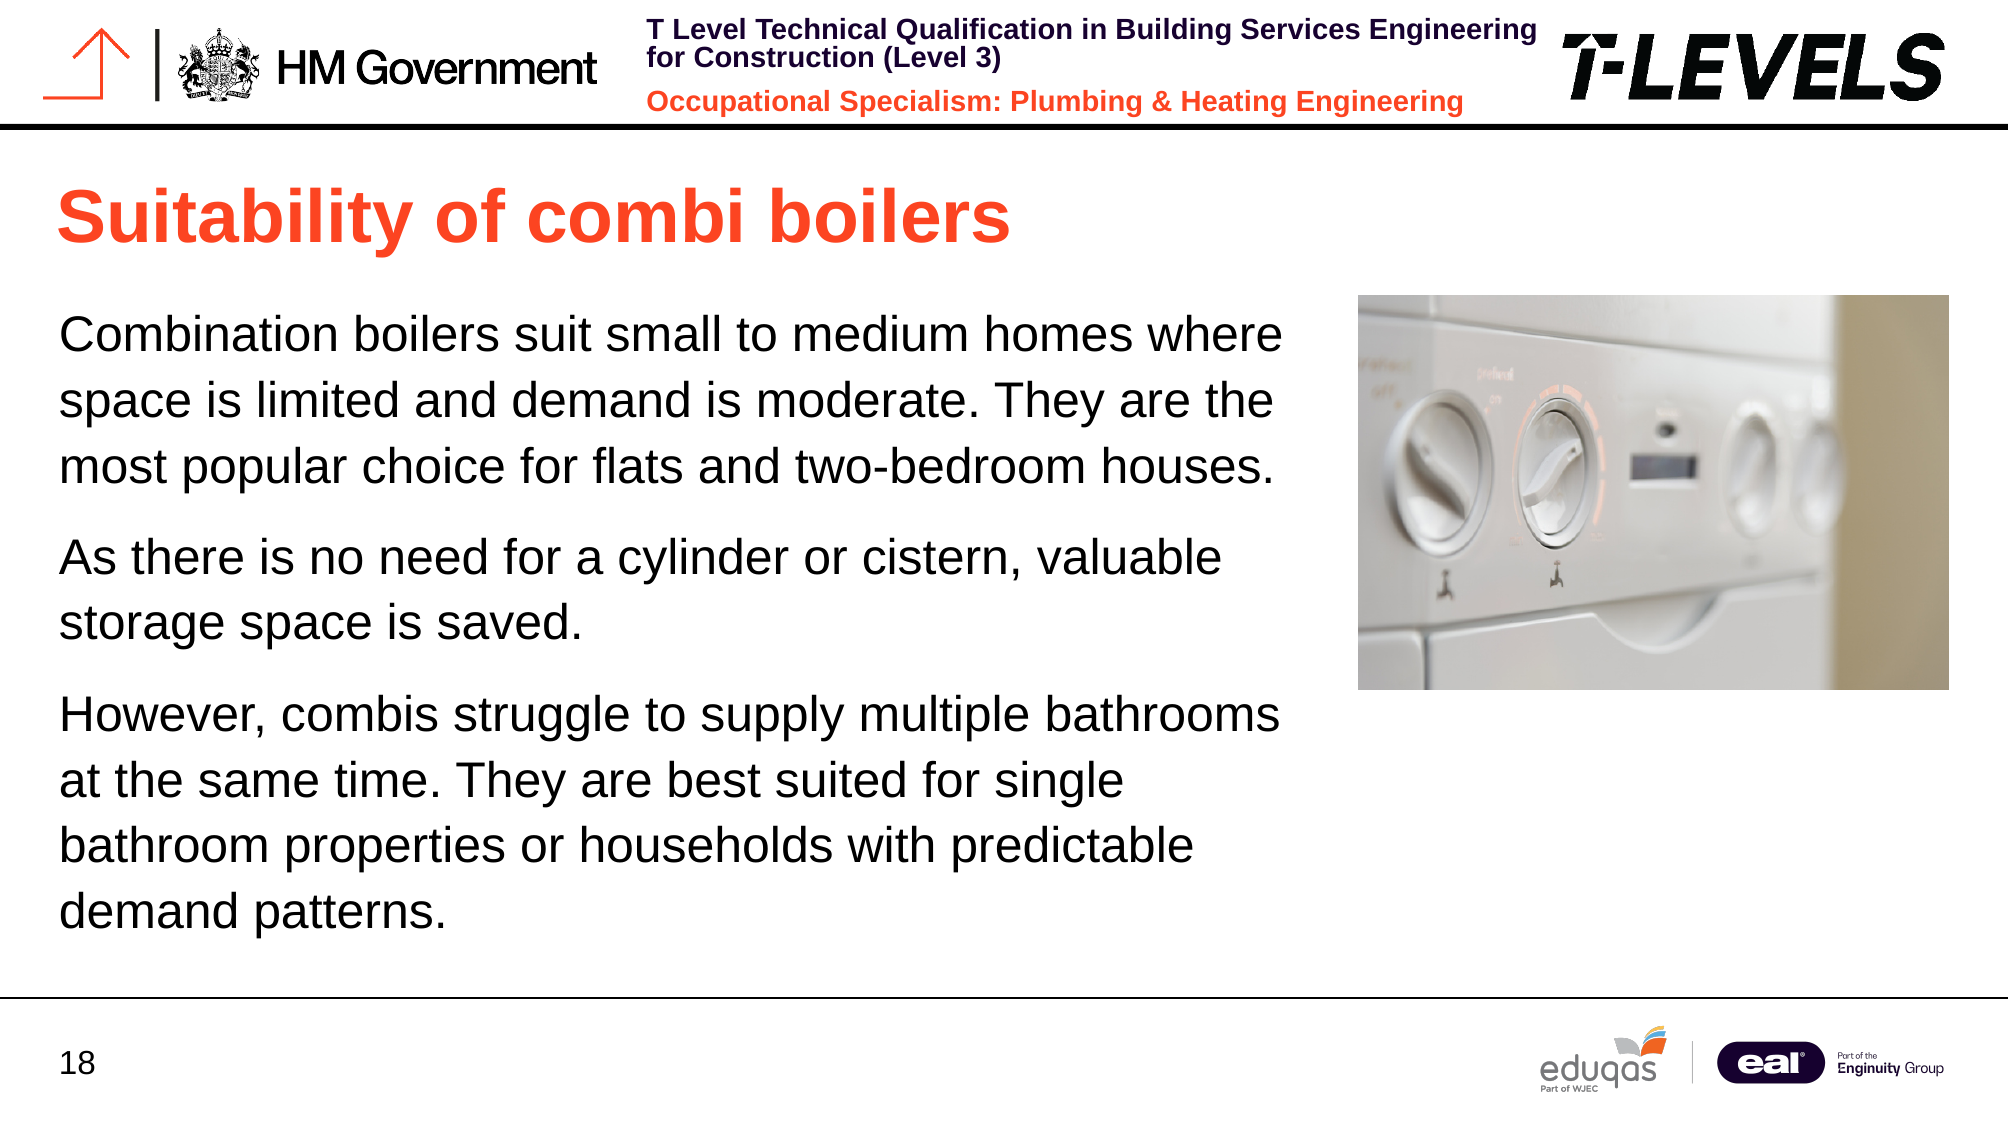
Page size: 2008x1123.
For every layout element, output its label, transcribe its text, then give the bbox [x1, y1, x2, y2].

list Combination boilers suit small to medium homes where space is limited and demand is moderate. They are the most popular choice for flats and two-bedroom houses. As there is no need for a cylinder or cistern, valuable storage space is saved. However, combis struggle to supply multiple bathrooms at the same time. They are best suited for single bathroom properties or households with predictable demand patterns. [59, 295, 1315, 975]
title Suitability of combi boilers [41, 111, 1949, 314]
picture [1535, 1021, 1949, 1097]
picture [155, 28, 597, 102]
picture [1357, 295, 1949, 690]
picture [38, 27, 136, 100]
picture [1543, 25, 1964, 108]
